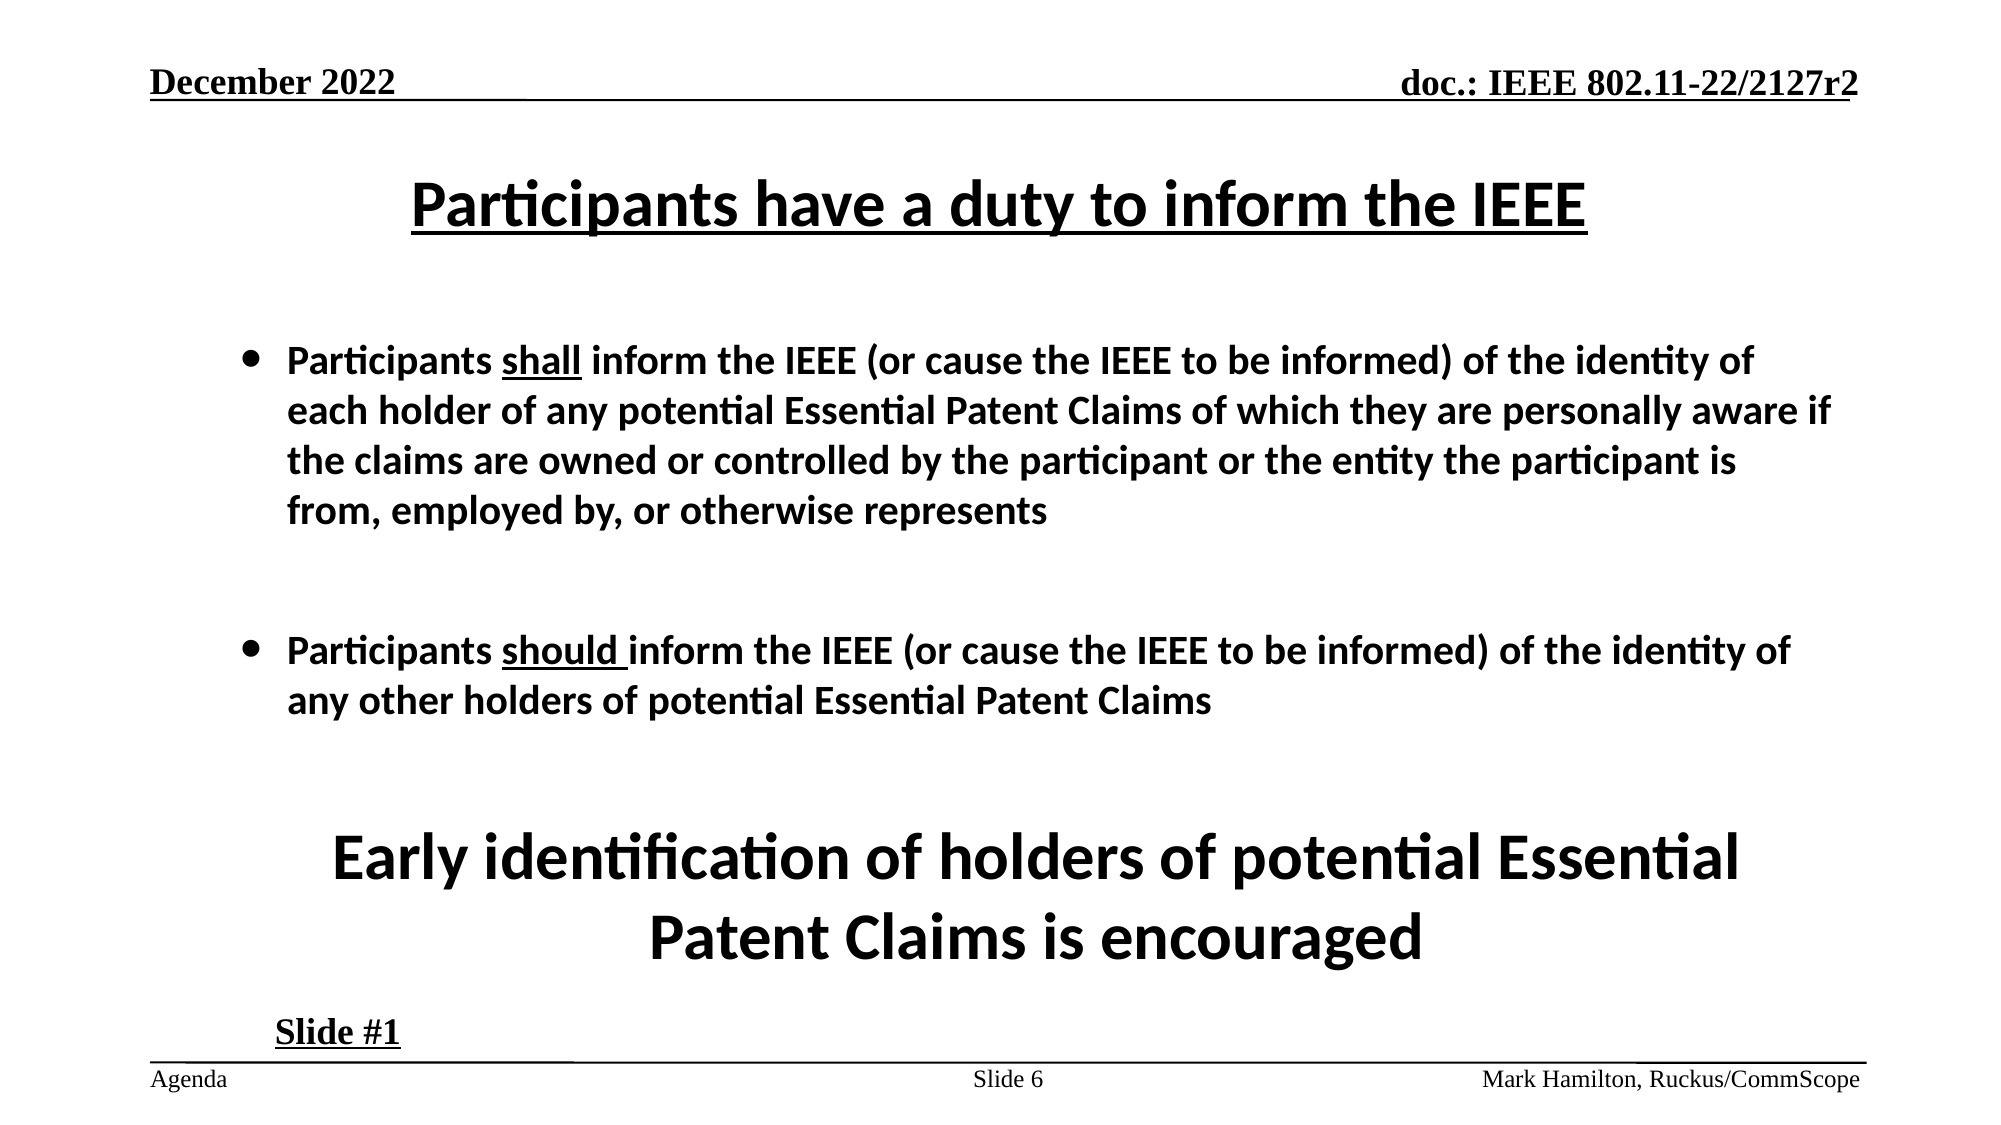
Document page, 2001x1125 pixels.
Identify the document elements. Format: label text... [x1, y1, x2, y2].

list Participants shall inform the IEEE (or cause the IEEE to be informed) of the identity of each holder of any potential Essential Patent Claims of which they are personally aware if the claims are owned or controlled by the participant or the entity the participant is from, employed by, or otherwise represents Participants should inform the IEEE (or cause the IEEE to be informed) of the identity of any other holders of potential Essential Patent Claims Early identification of holders of potential Essential Patent Claims is encouraged [149, 324, 1850, 1000]
text_box Slide #1 [260, 999, 417, 1060]
title Participants have a duty to inform the IEEE [149, 112, 1850, 288]
slide_number Slide 6 [950, 1061, 1067, 1123]
